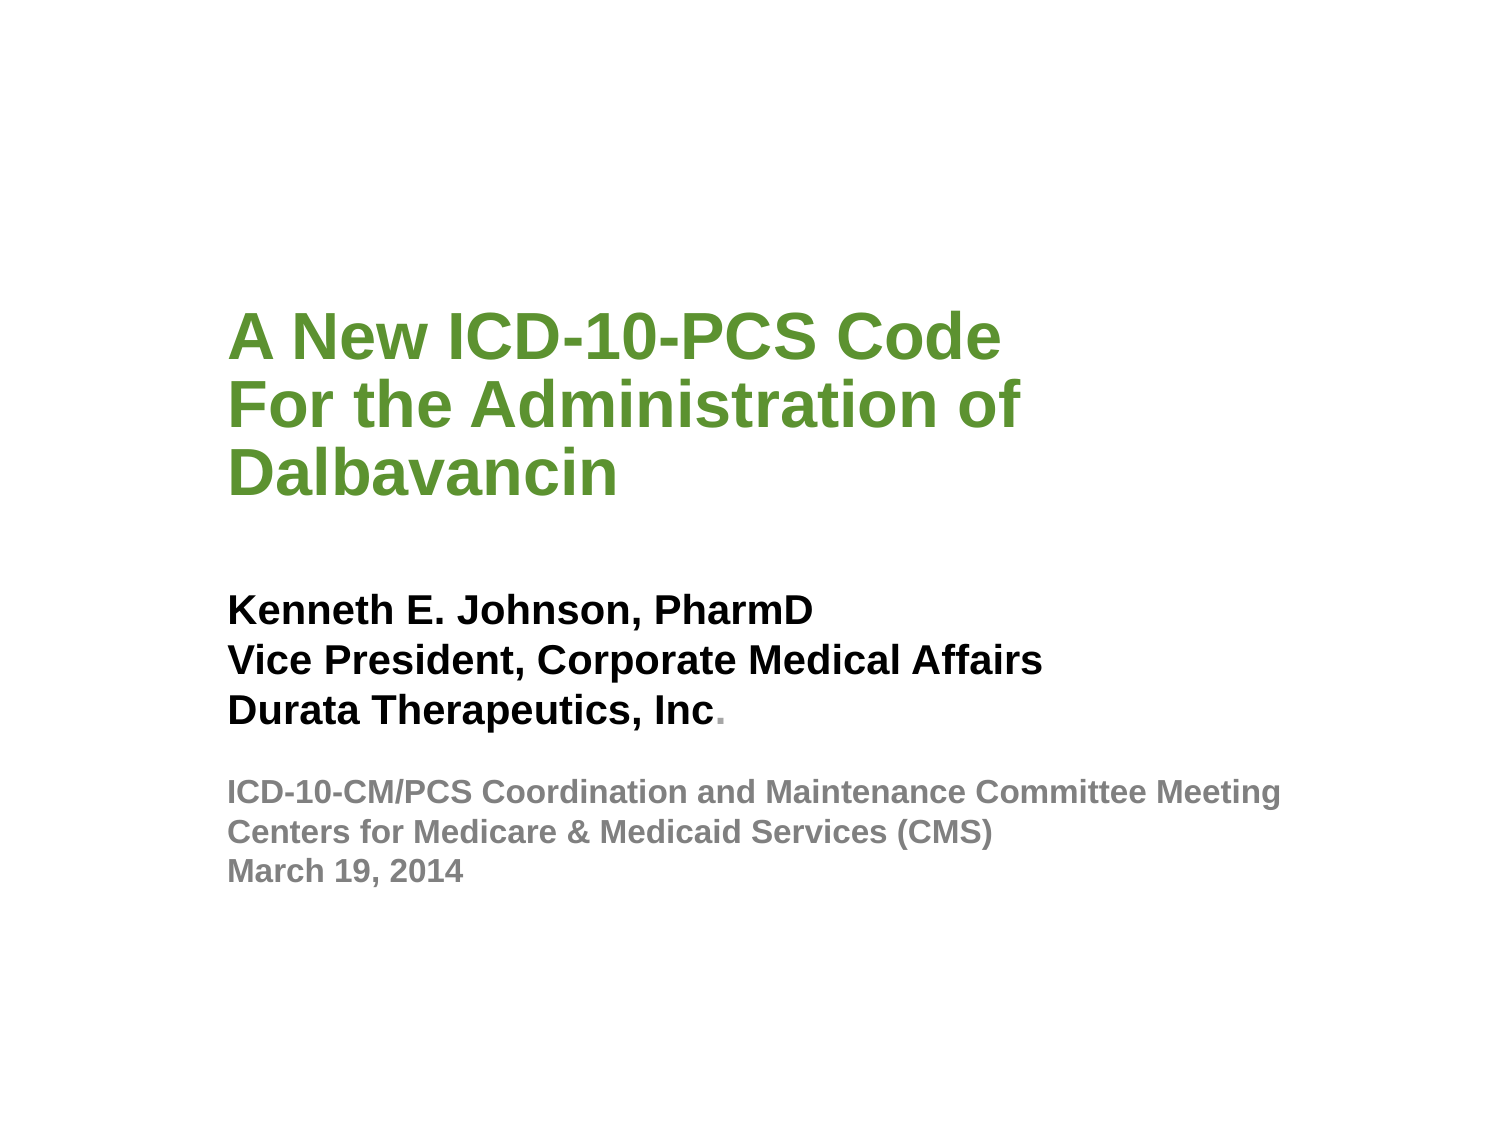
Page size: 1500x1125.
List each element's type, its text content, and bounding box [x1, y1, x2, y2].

text_box ICD-10-CM/PCS Coordination and Maintenance Committee Meeting Centers for Medicare & Medicaid Services (CMS) March 19, 2014 [212, 762, 1338, 897]
subtitle Kenneth E. Johnson, PharmD Vice President, Corporate Medical Affairs Durata Therapeutics, Inc. [212, 575, 1275, 750]
title A New ICD-10-PCS Code For the Administration of Dalbavancin [212, 275, 1141, 517]
